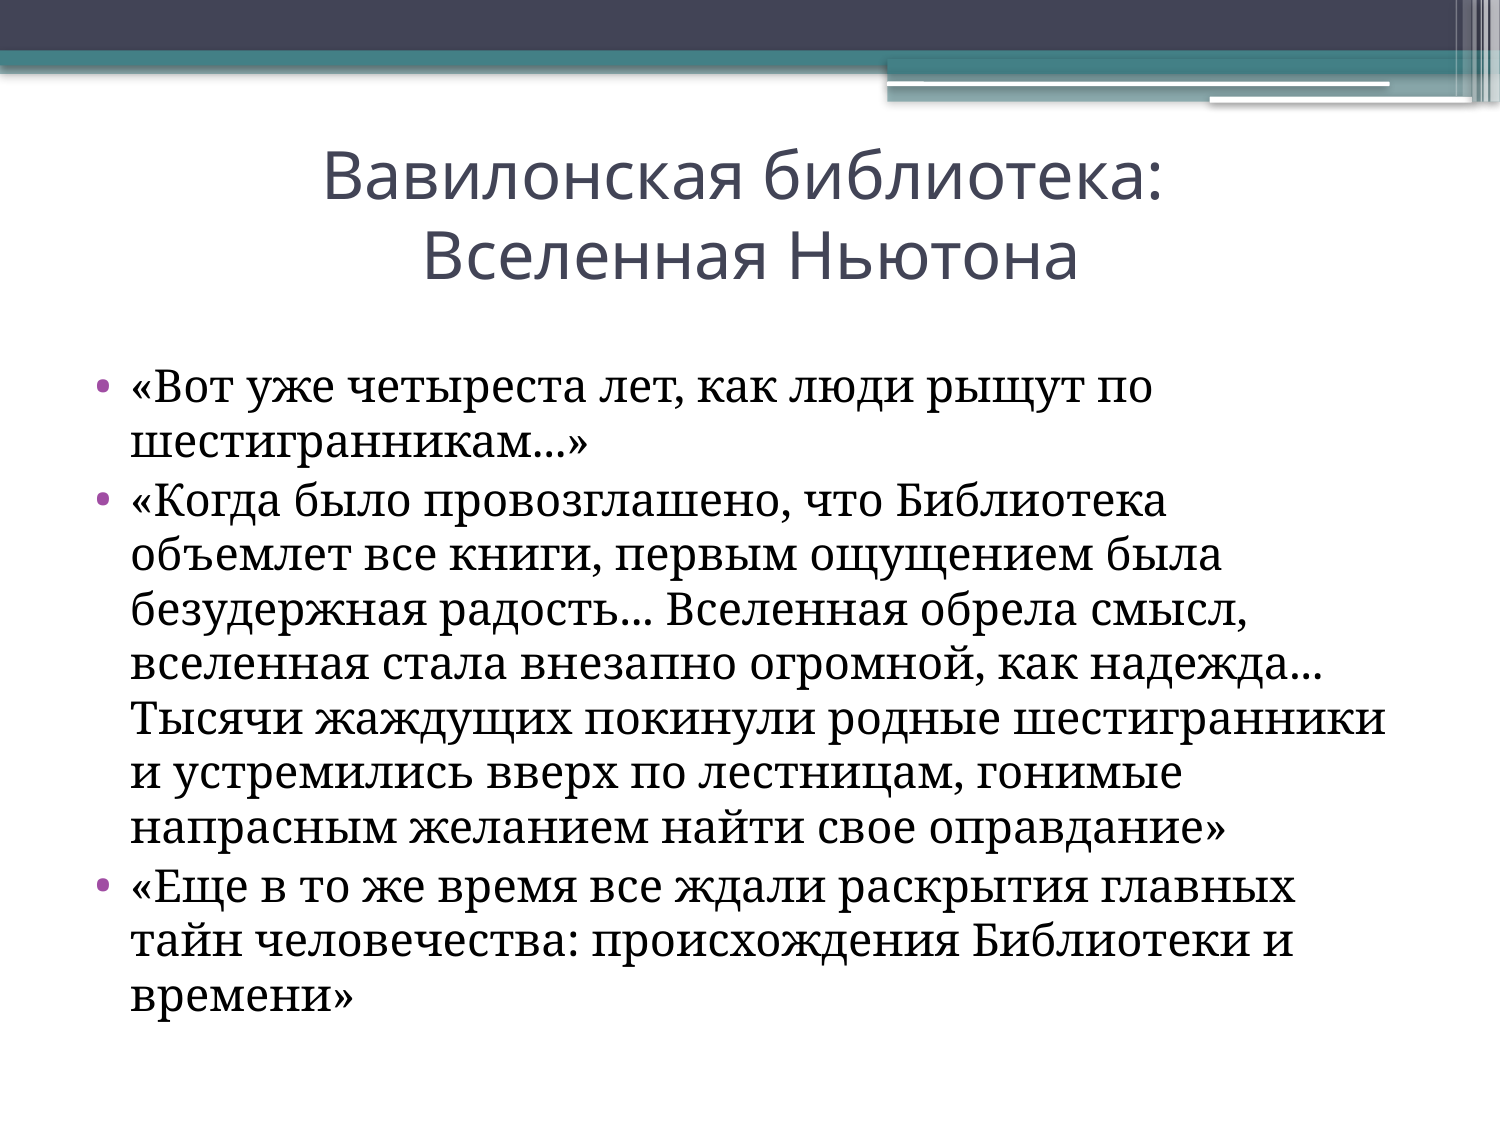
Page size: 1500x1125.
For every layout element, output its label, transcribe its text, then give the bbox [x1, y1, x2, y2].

list «Вот уже четыреста лет, как люди рыщут по шестигранникам...» «Когда было провозглашено, что Библиотека объемлет все книги, первым ощущением была безудержная радость... Вселенная обрела смысл, вселенная стала внезапно огромной, как надежда... Тысячи жаждущих покинули родные шестигранники и устремились вверх по лестницам, гонимые напрасным желанием найти свое оправдание» «Еще в то же время все ждали раскрытия главных тайн человечества: происхождения Библиотеки и времени» [64, 349, 1415, 1071]
title Вавилонская библиотека: Вселенная Ньютона [76, 125, 1427, 301]
